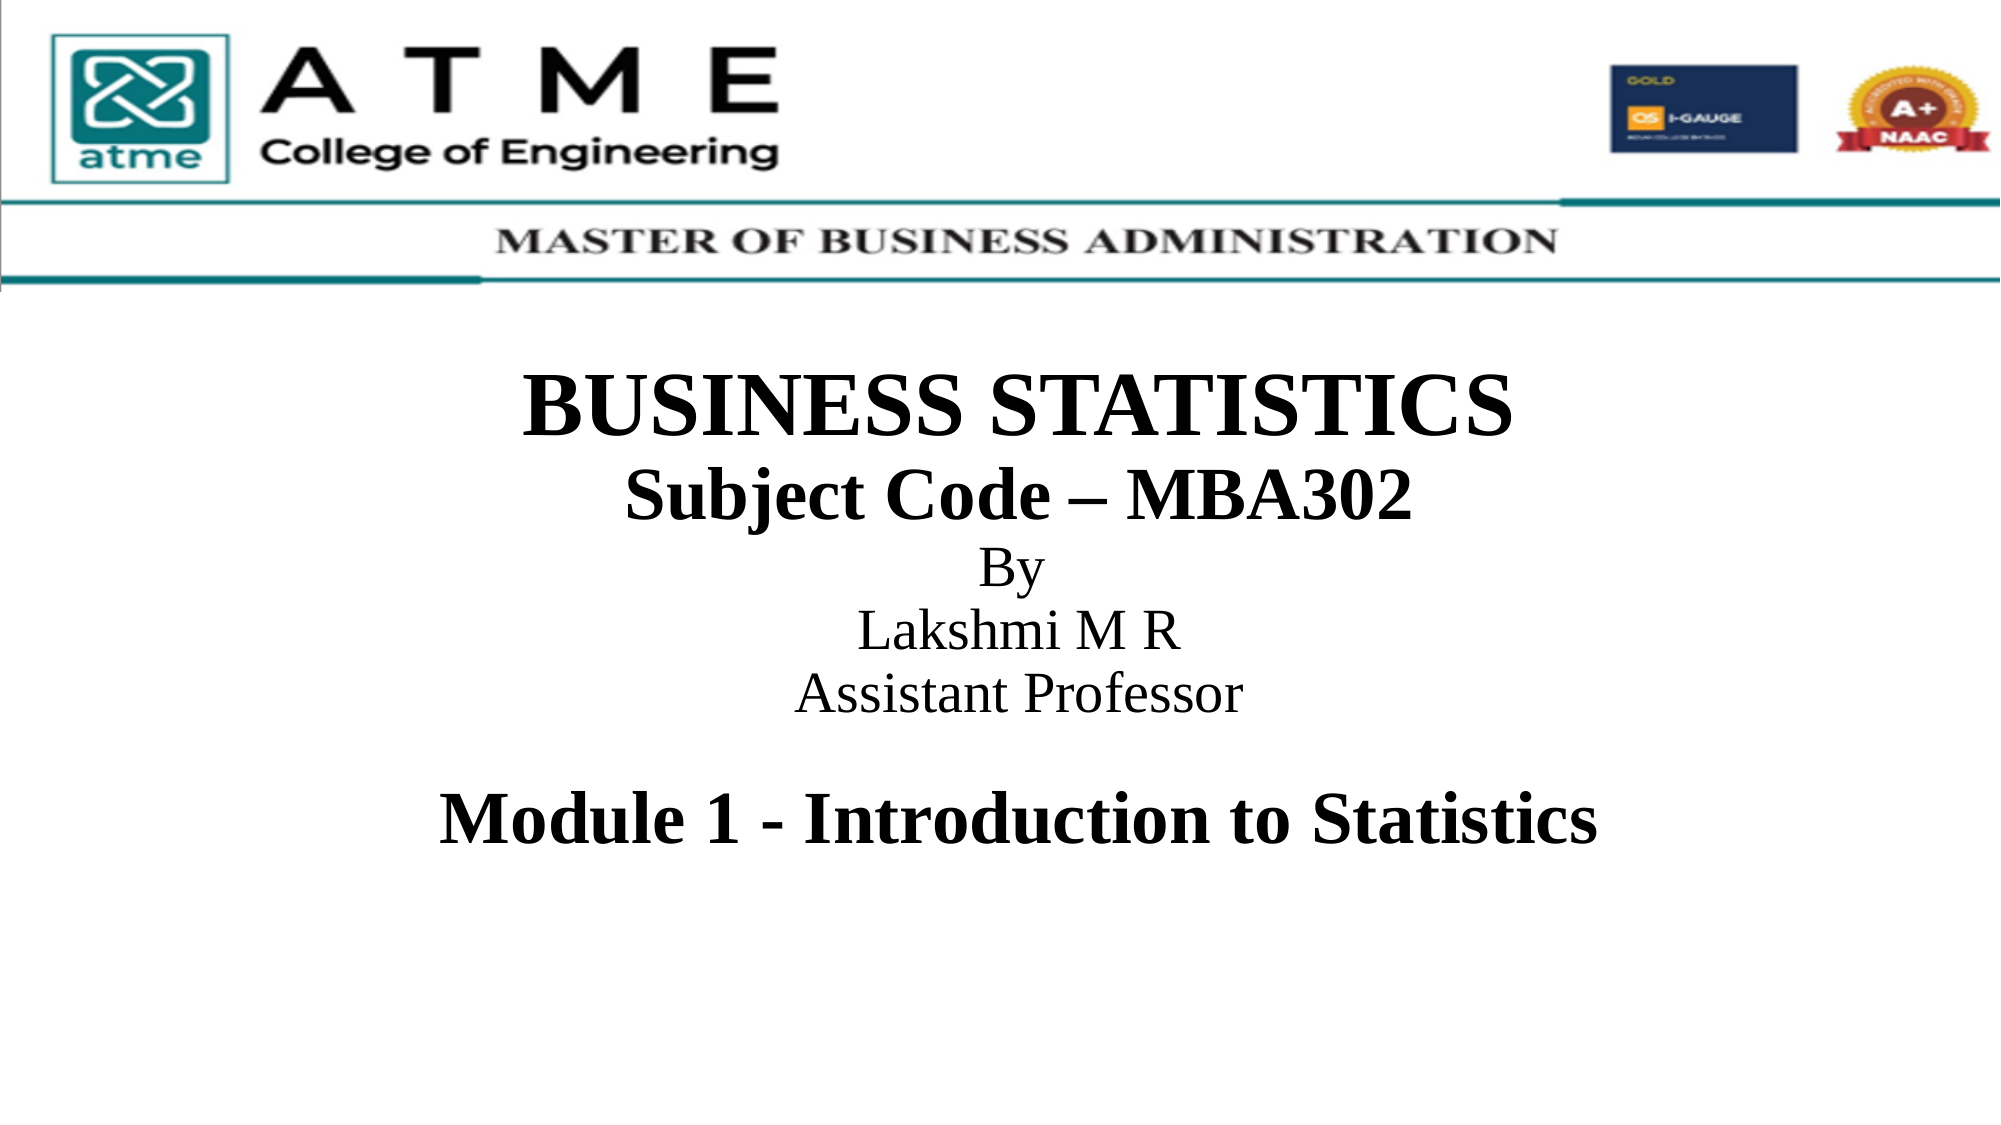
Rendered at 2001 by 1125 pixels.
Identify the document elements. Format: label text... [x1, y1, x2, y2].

picture [0, 0, 2000, 292]
title BUSINESS STATISTICS Subject Code – MBA302 By Lakshmi M R Assistant Professor [269, 340, 1770, 733]
subtitle Module 1 - Introduction to Statistics [269, 770, 1770, 977]
